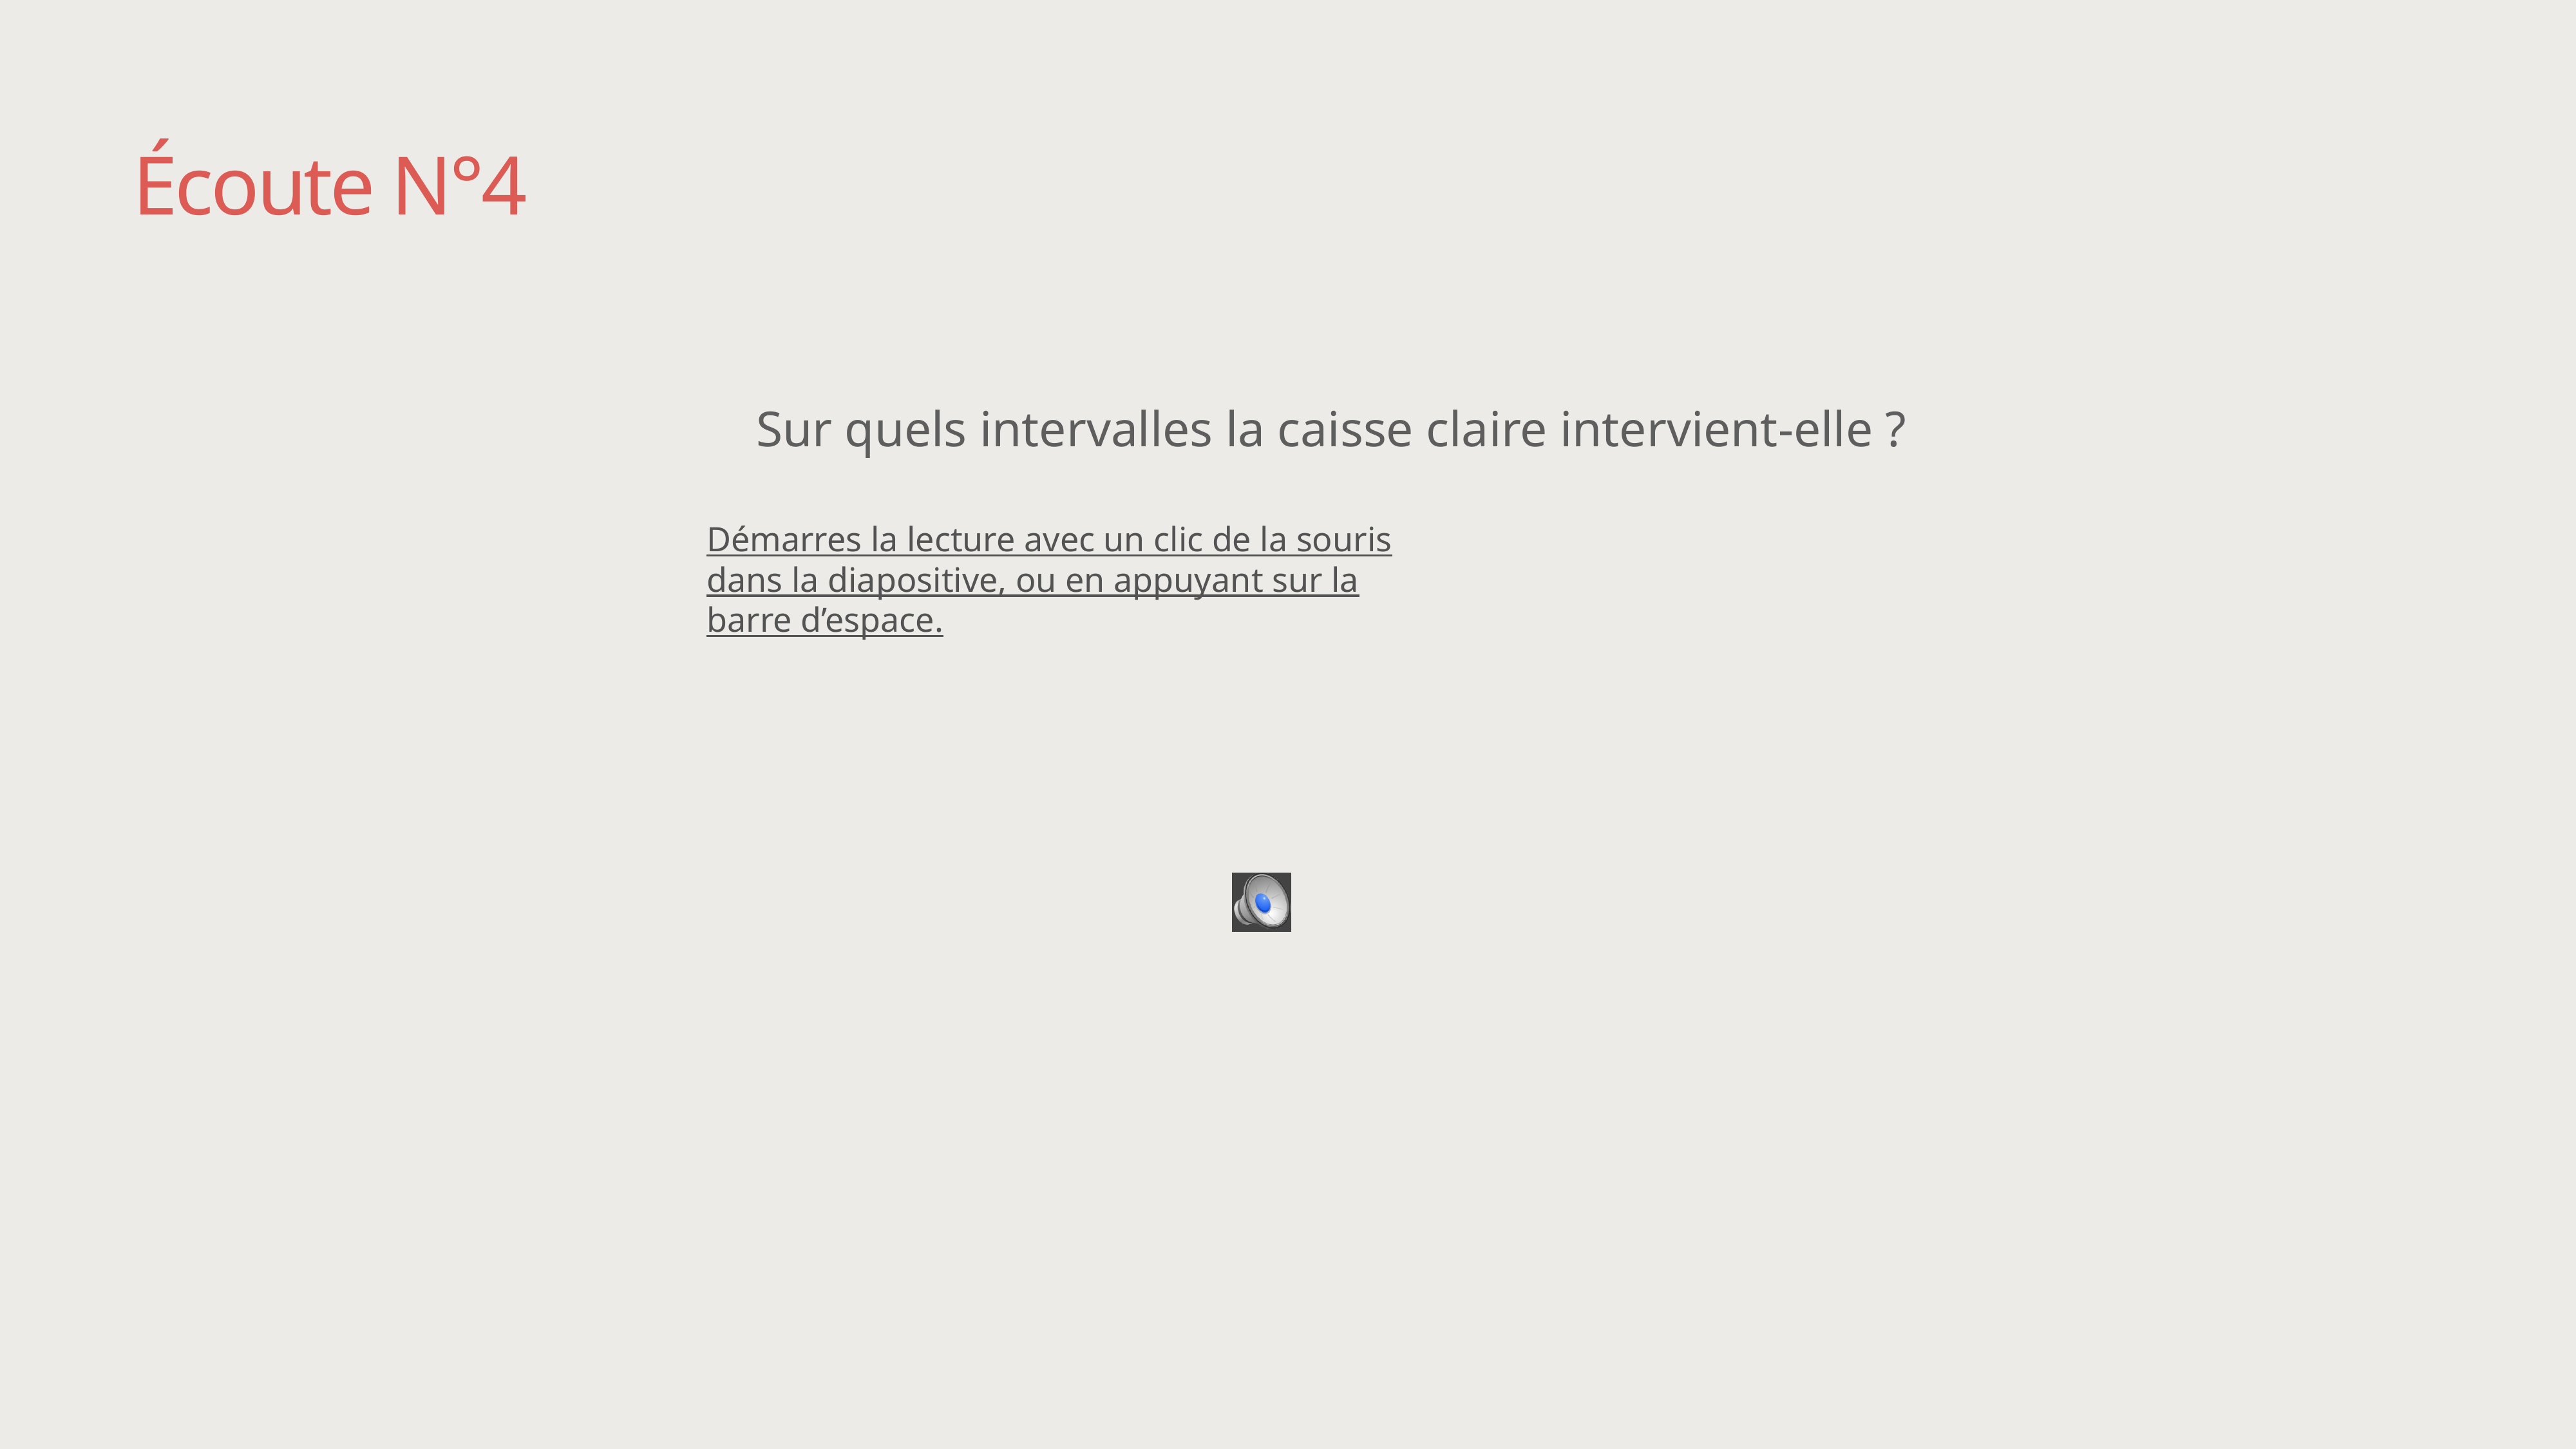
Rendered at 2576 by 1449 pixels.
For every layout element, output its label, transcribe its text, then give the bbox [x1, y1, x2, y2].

text_box Sur quels intervalles la caisse claire intervient-elle ? [587, 392, 2076, 462]
picture [1231, 871, 1293, 933]
text_box Démarres la lecture avec un clic de la souris dans la diapositive, ou en appuyant sur la barre d’espace. [701, 513, 1436, 645]
title Écoute N°4 [127, 111, 2449, 236]
